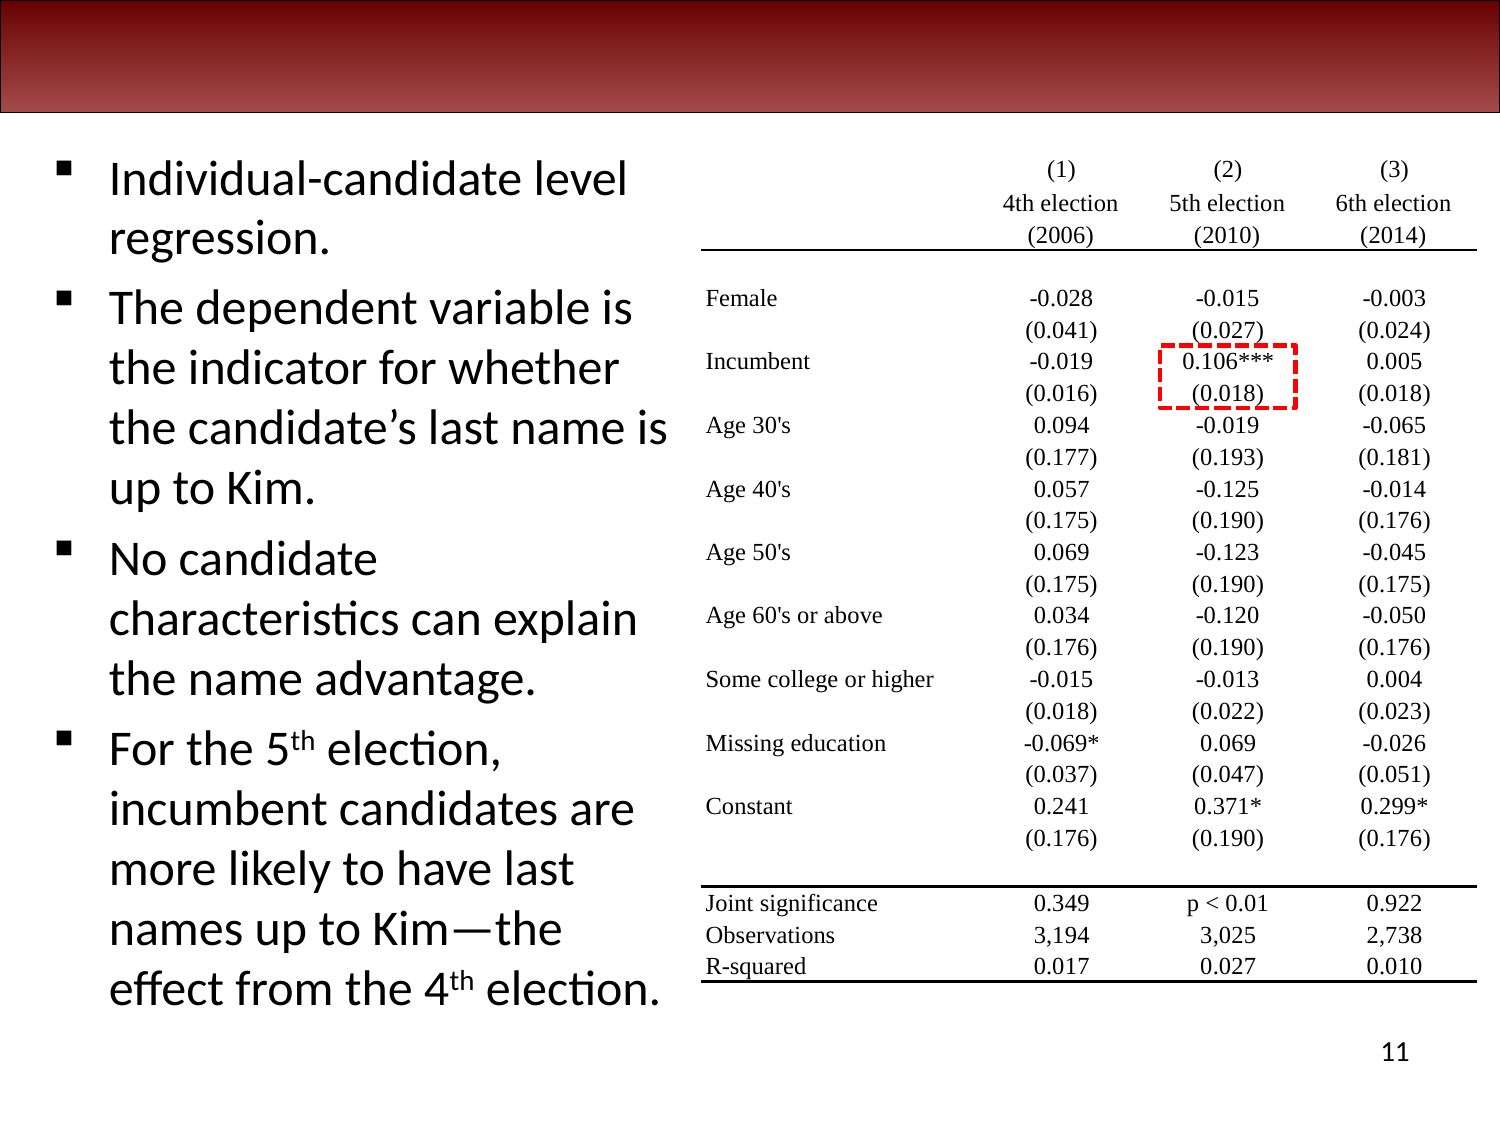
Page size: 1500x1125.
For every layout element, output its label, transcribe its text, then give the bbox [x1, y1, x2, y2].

picture [699, 149, 1479, 986]
slide_number 11 [1074, 1024, 1426, 1103]
list Individual-candidate level regression. The dependent variable is the indicator for whether the candidate’s last name is up to Kim. No candidate characteristics can explain the name advantage. For the 5th election, incumbent candidates are more likely to have last names up to Kim—the effect from the 4th election. [37, 137, 685, 1051]
